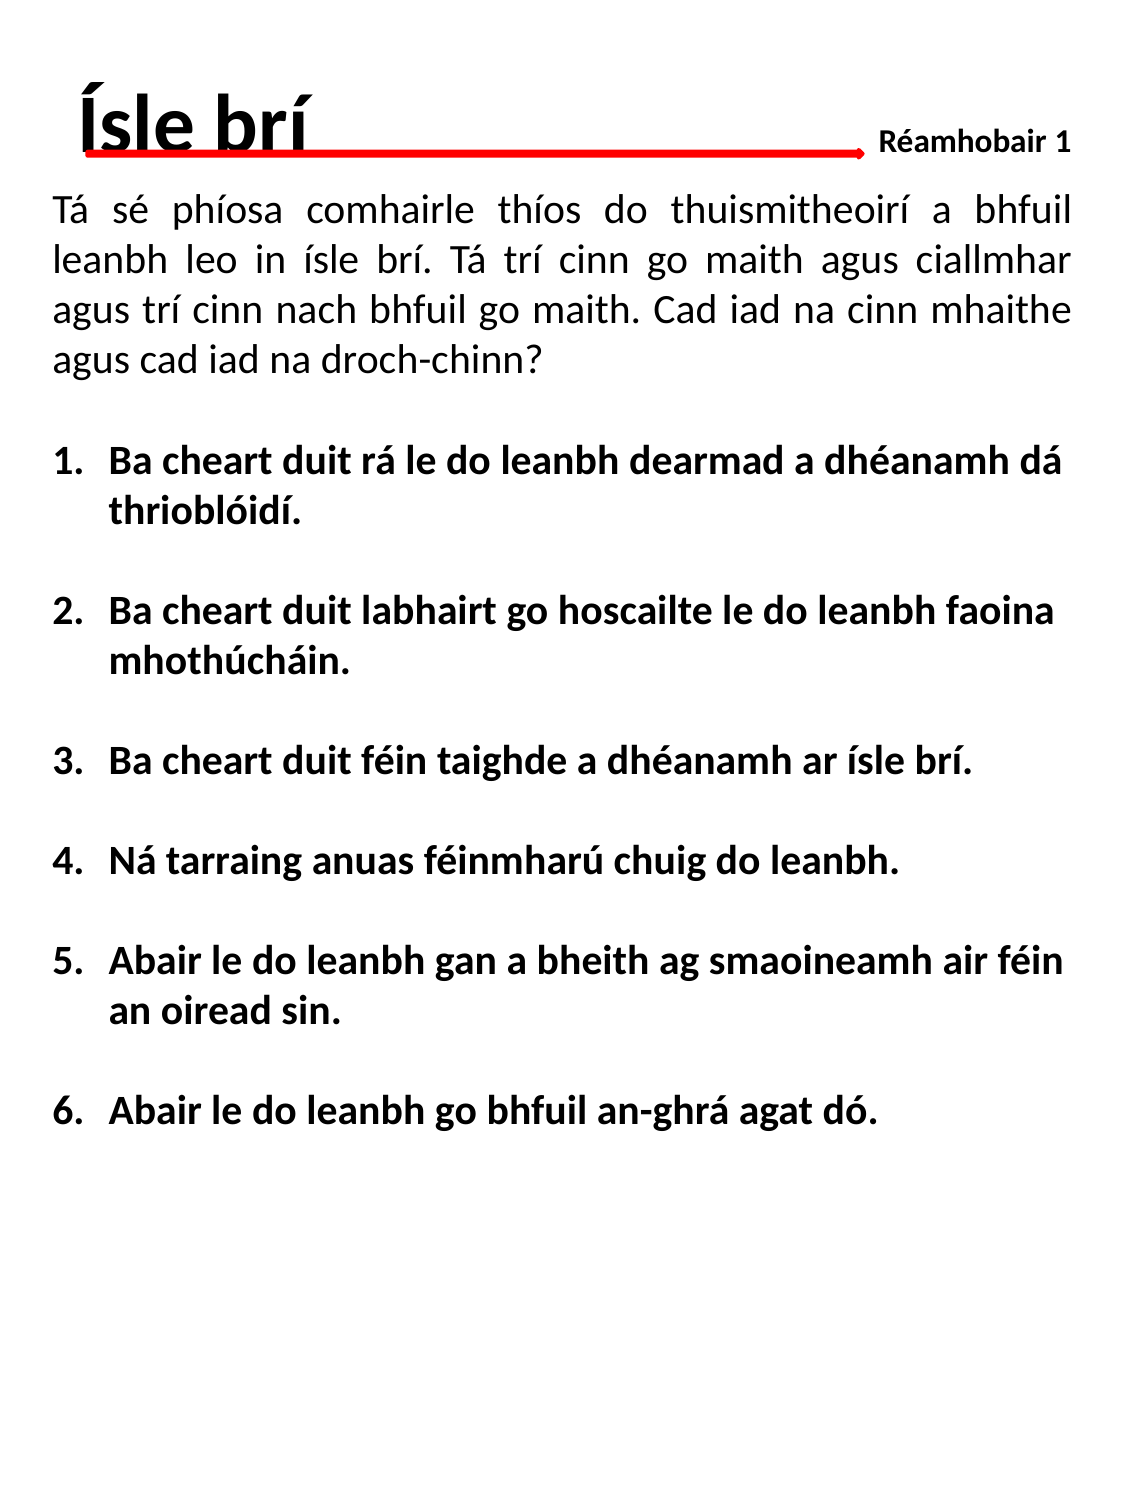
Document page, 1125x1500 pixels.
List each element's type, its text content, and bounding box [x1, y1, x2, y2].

title Ísle brí Réamhobair 1 [62, 24, 1088, 174]
text_box Tá sé phíosa comhairle thíos do thuismitheoirí a bhfuil leanbh leo in ísle brí. Tá trí cinn go maith agus ciallmhar agus trí cinn nach bhfuil go maith. Cad iad na cinn mhaithe agus cad iad na droch-chinn? Ba cheart duit rá le do leanbh dearmad a dhéanamh dá thrioblóidí. Ba cheart duit labhairt go hoscailte le do leanbh faoina mhothúcháin. Ba cheart duit féin taighde a dhéanamh ar ísle brí. Ná tarraing anuas féinmharú chuig do leanbh. Abair le do leanbh gan a bheith ag smaoineamh air féin an oiread sin. Abair le do leanbh go bhfuil an-ghrá agat dó. [37, 174, 1088, 1281]
text_box [85, 148, 865, 160]
